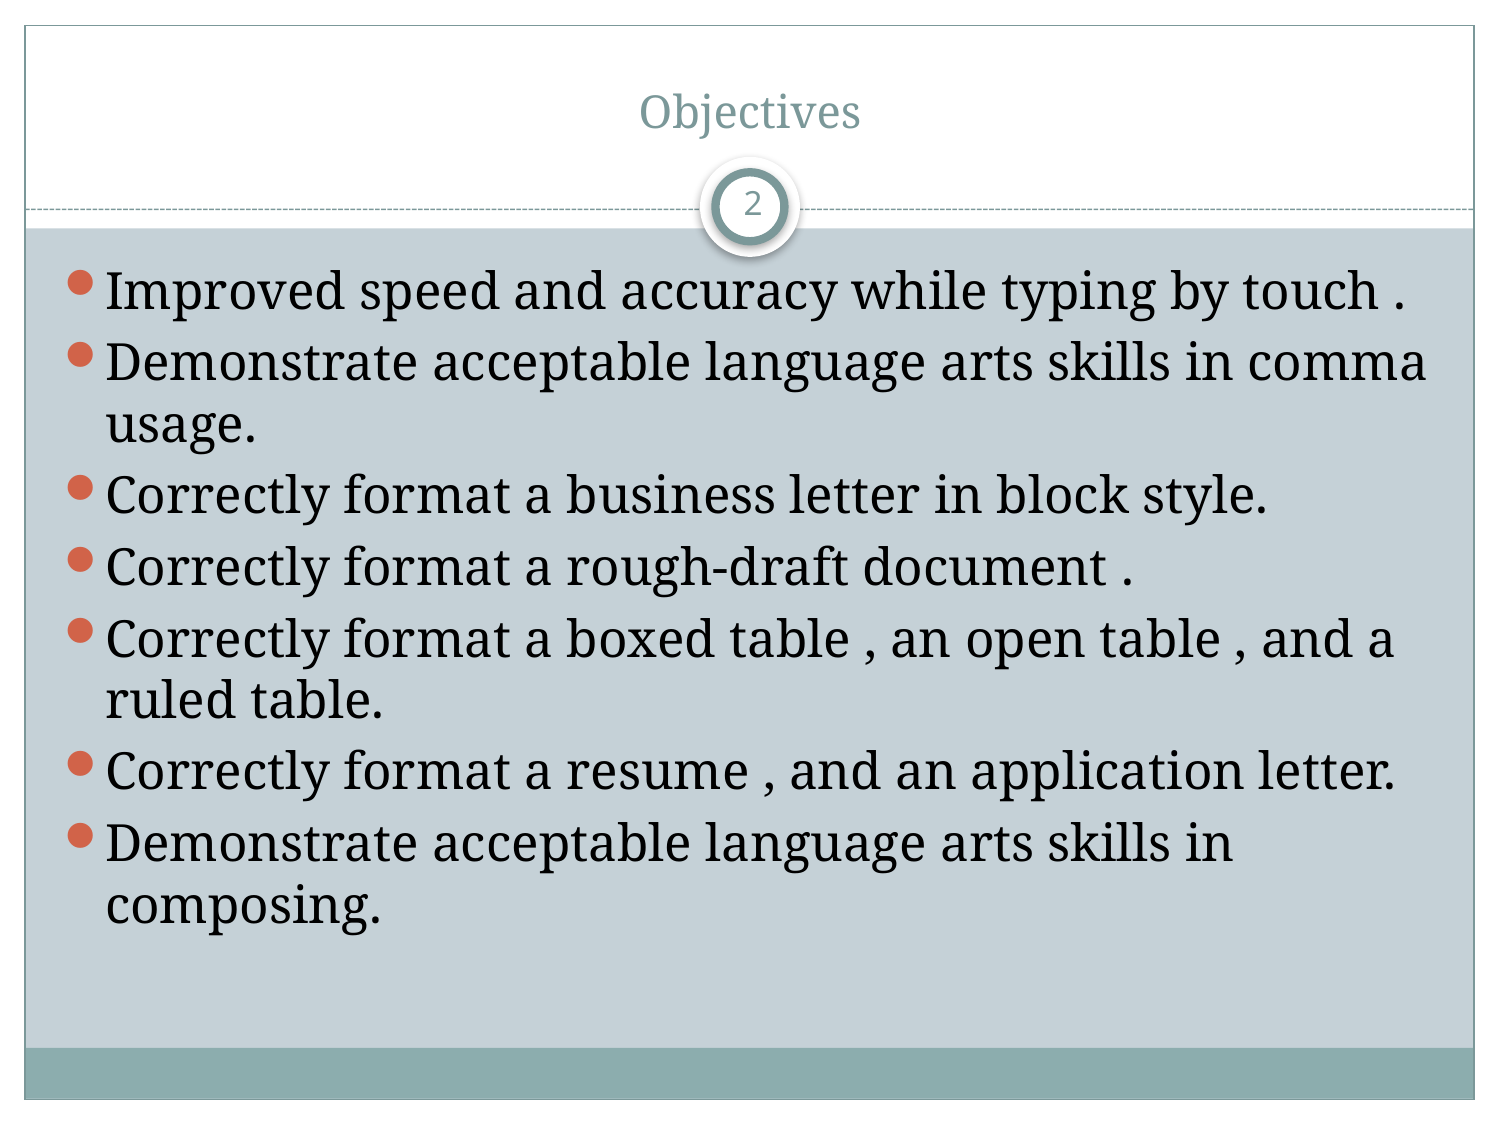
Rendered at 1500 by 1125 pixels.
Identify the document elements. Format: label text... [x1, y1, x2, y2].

slide_number 2 [715, 168, 791, 241]
title Objectives [50, 75, 1450, 200]
list Improved speed and accuracy while typing by touch . Demonstrate acceptable language arts skills in comma usage. Correctly format a business letter in block style. Correctly format a rough-draft document . Correctly format a boxed table , an open table , and a ruled table. Correctly format a resume , and an application letter. Demonstrate acceptable language arts skills in composing. [49, 250, 1445, 1001]
